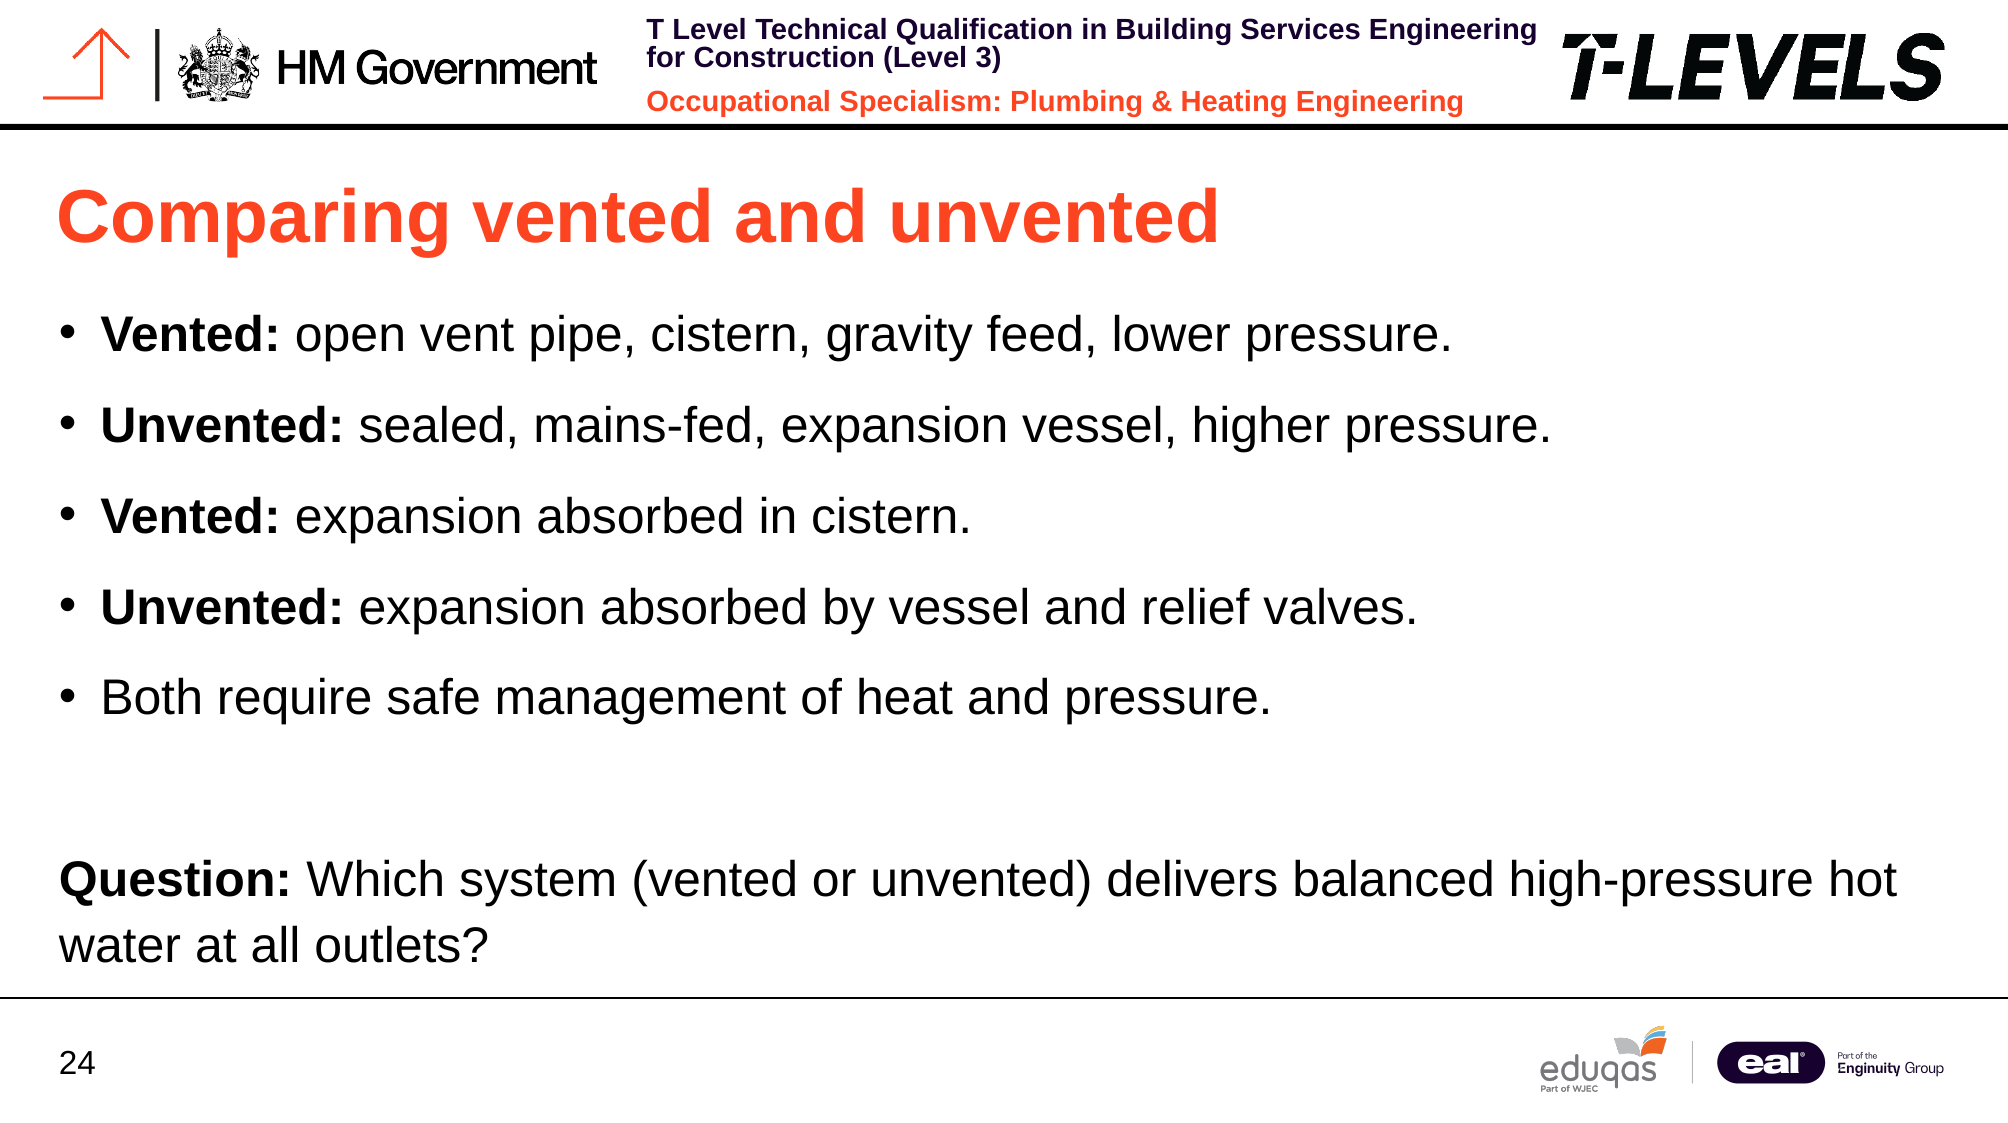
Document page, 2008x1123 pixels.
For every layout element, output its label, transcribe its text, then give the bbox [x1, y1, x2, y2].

title Comparing vented and unvented [41, 111, 1949, 314]
picture [1535, 1021, 1949, 1097]
picture [38, 27, 136, 100]
picture [155, 28, 597, 102]
picture [1543, 25, 1964, 108]
list Vented: open vent pipe, cistern, gravity feed, lower pressure. Unvented: sealed, mains-fed, expansion vessel, higher pressure. Vented: expansion absorbed in cistern. Unvented: expansion absorbed by vessel and relief valves. Both require safe management of heat and pressure. Question: Which system (vented or unvented) delivers balanced high-pressure hot water at all outlets? [59, 295, 1949, 975]
